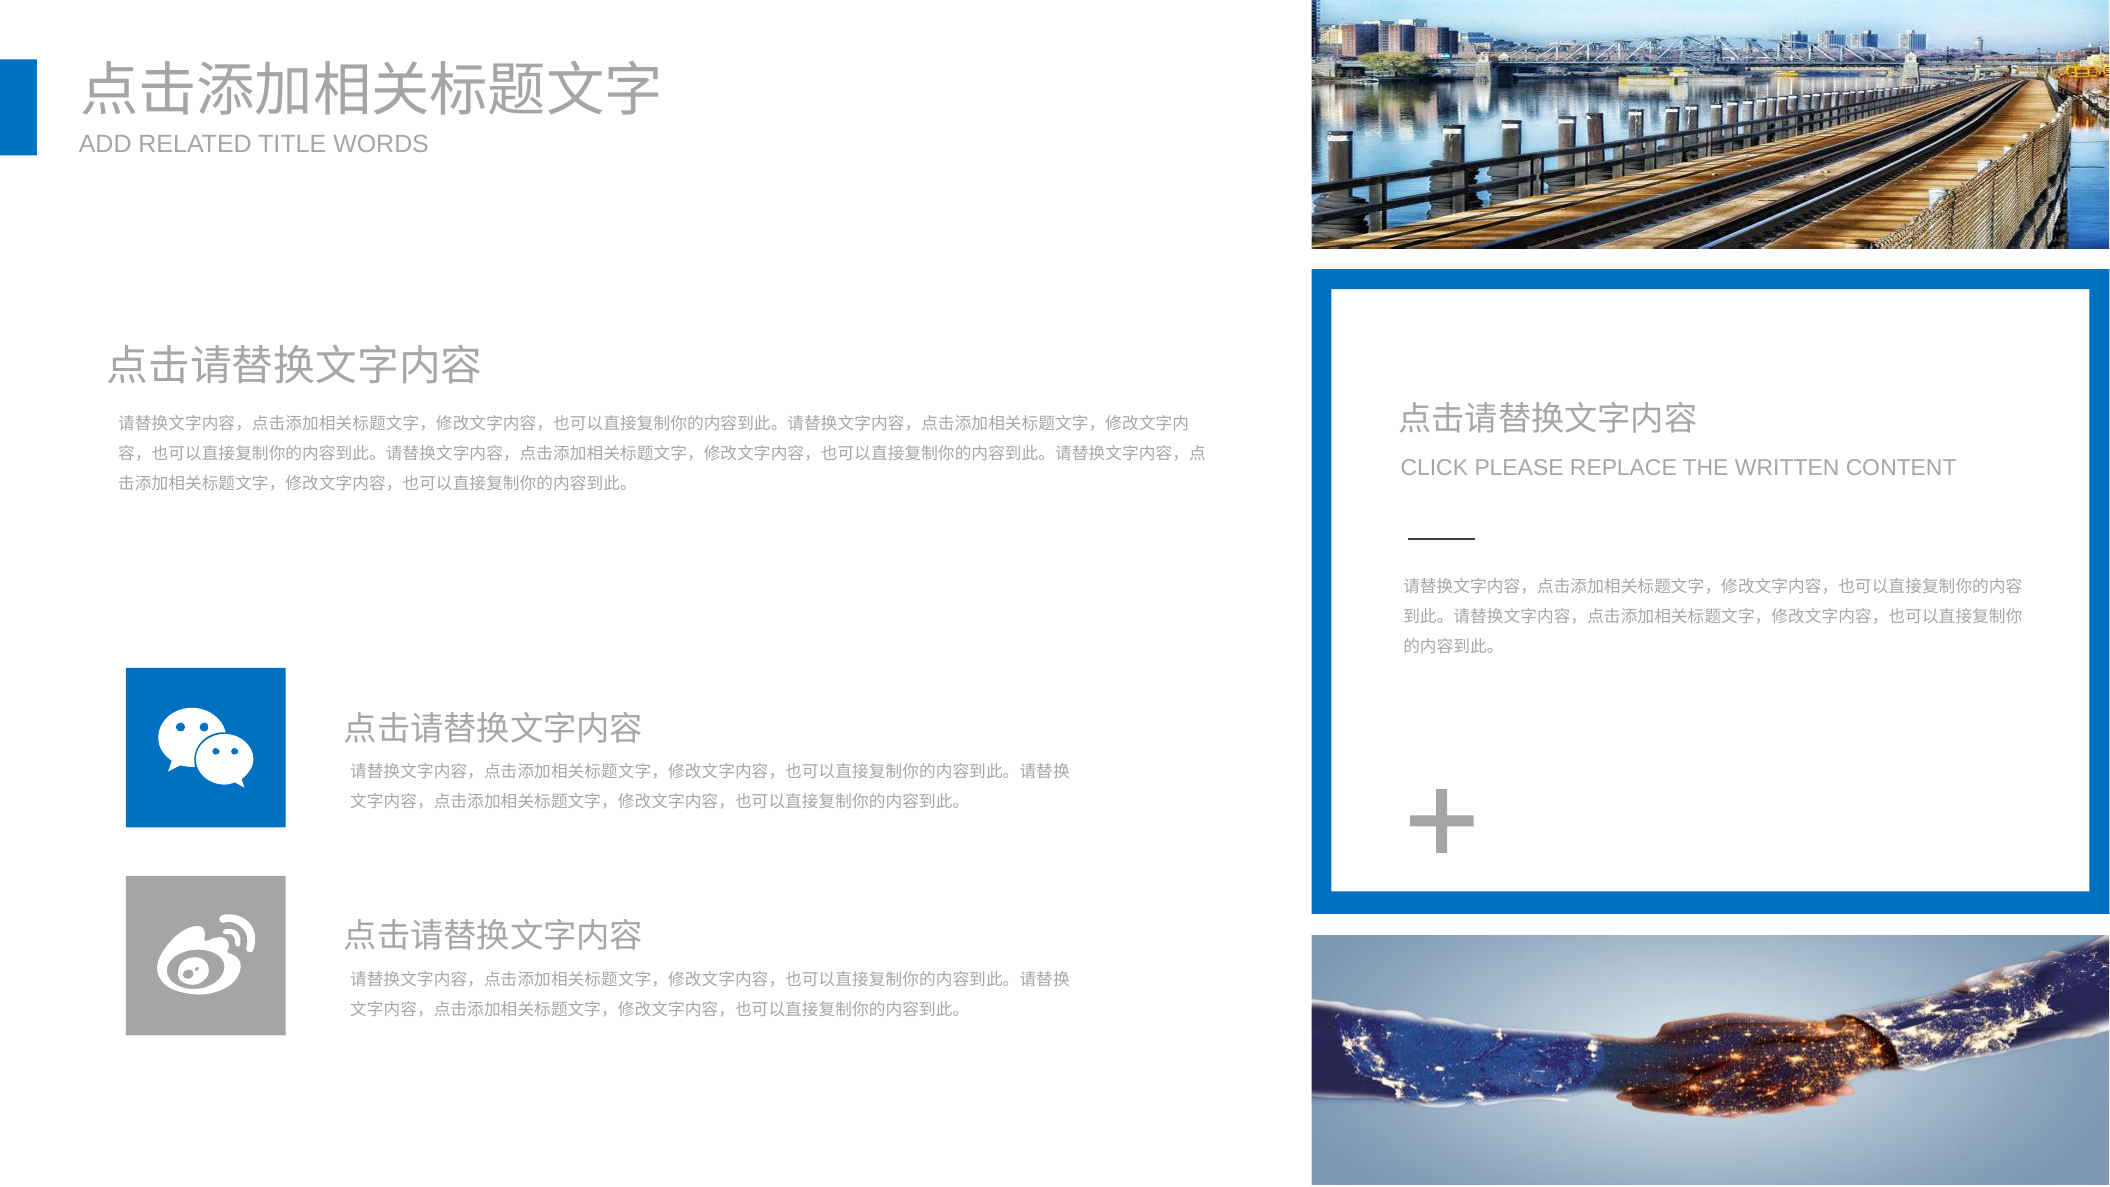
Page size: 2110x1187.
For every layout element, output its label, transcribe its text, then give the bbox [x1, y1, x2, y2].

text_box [1381, 369, 2039, 662]
text_box [1311, 0, 2110, 250]
text_box [1311, 268, 2110, 915]
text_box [125, 875, 1087, 1036]
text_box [125, 667, 1087, 828]
text_box [1409, 788, 1475, 854]
text_box ADD RELATED TITLE WORDS [62, 119, 446, 166]
text_box [0, 58, 38, 157]
text_box [1311, 935, 2110, 1186]
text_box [91, 306, 1234, 498]
text_box 点击添加相关标题文字 [64, 43, 679, 130]
